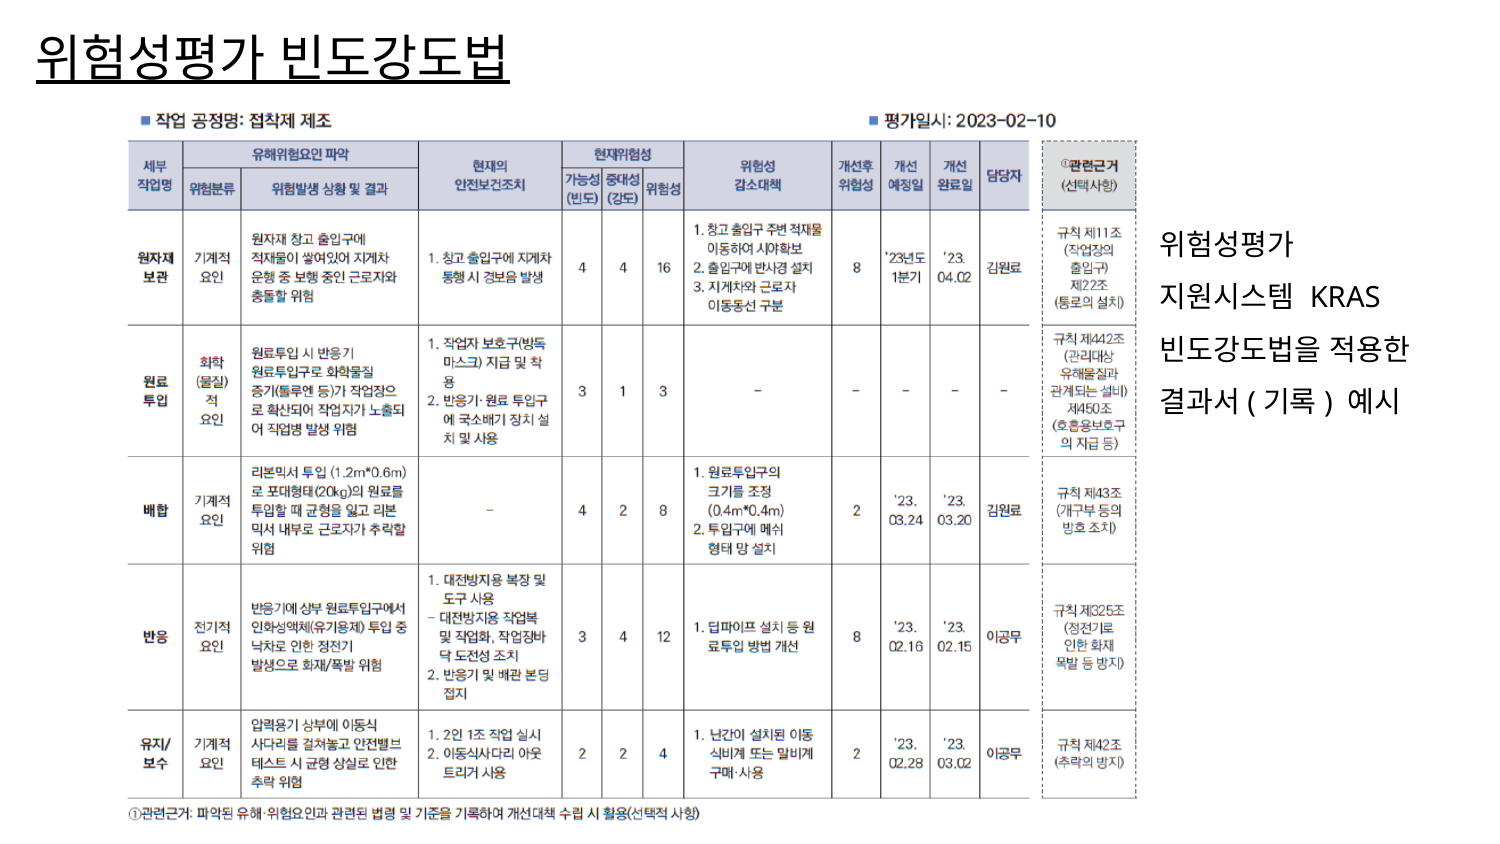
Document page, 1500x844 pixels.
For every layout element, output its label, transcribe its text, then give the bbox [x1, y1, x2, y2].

text_box 위험성평가 지원시스템 KRAS 빈도강도법을 적용한 결과서(기록) 예시 [1144, 196, 1453, 431]
picture [119, 0, 1145, 844]
title 위험성평가 빈도강도법 [20, 16, 257, 96]
